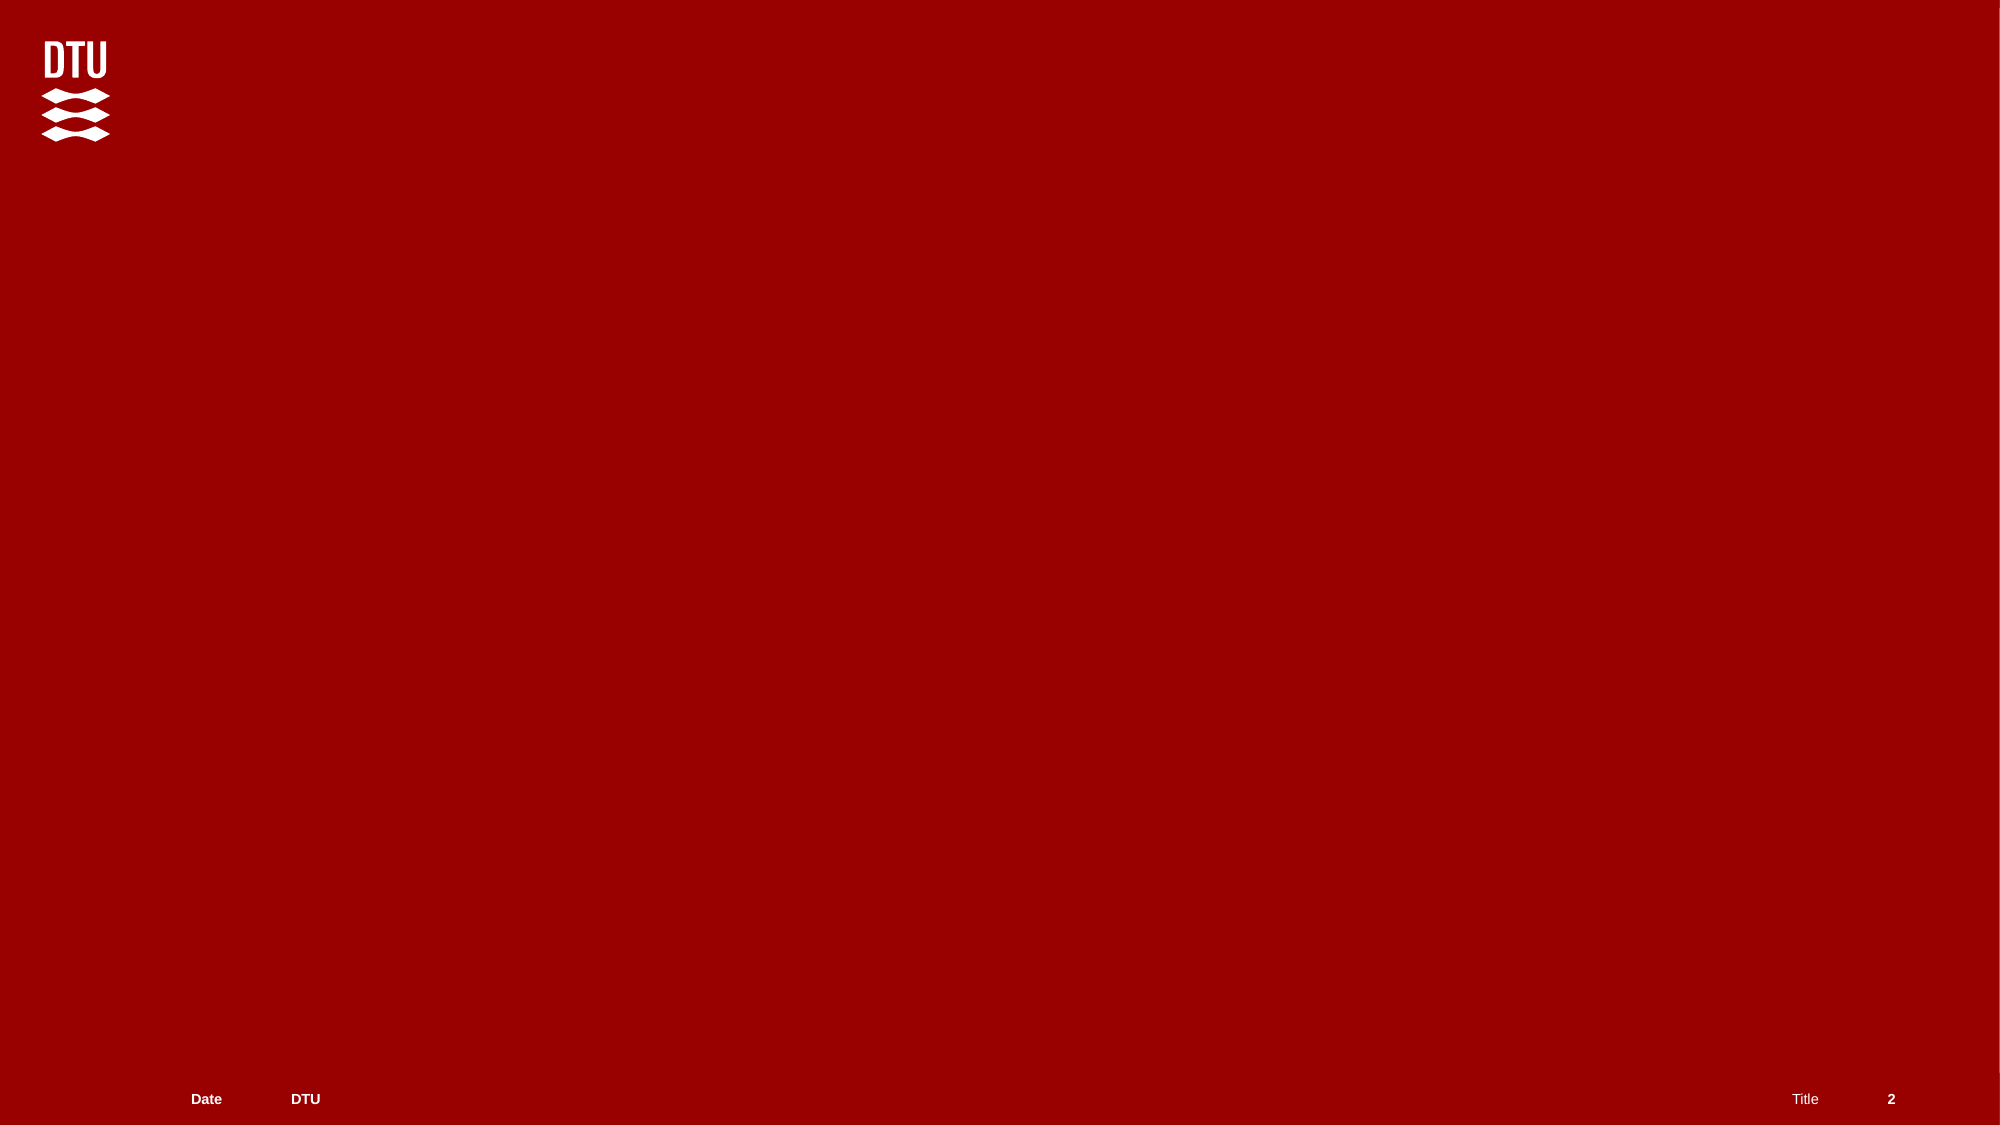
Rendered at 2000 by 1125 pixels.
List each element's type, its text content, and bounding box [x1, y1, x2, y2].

slide_number 2 [1887, 1073, 1959, 1125]
